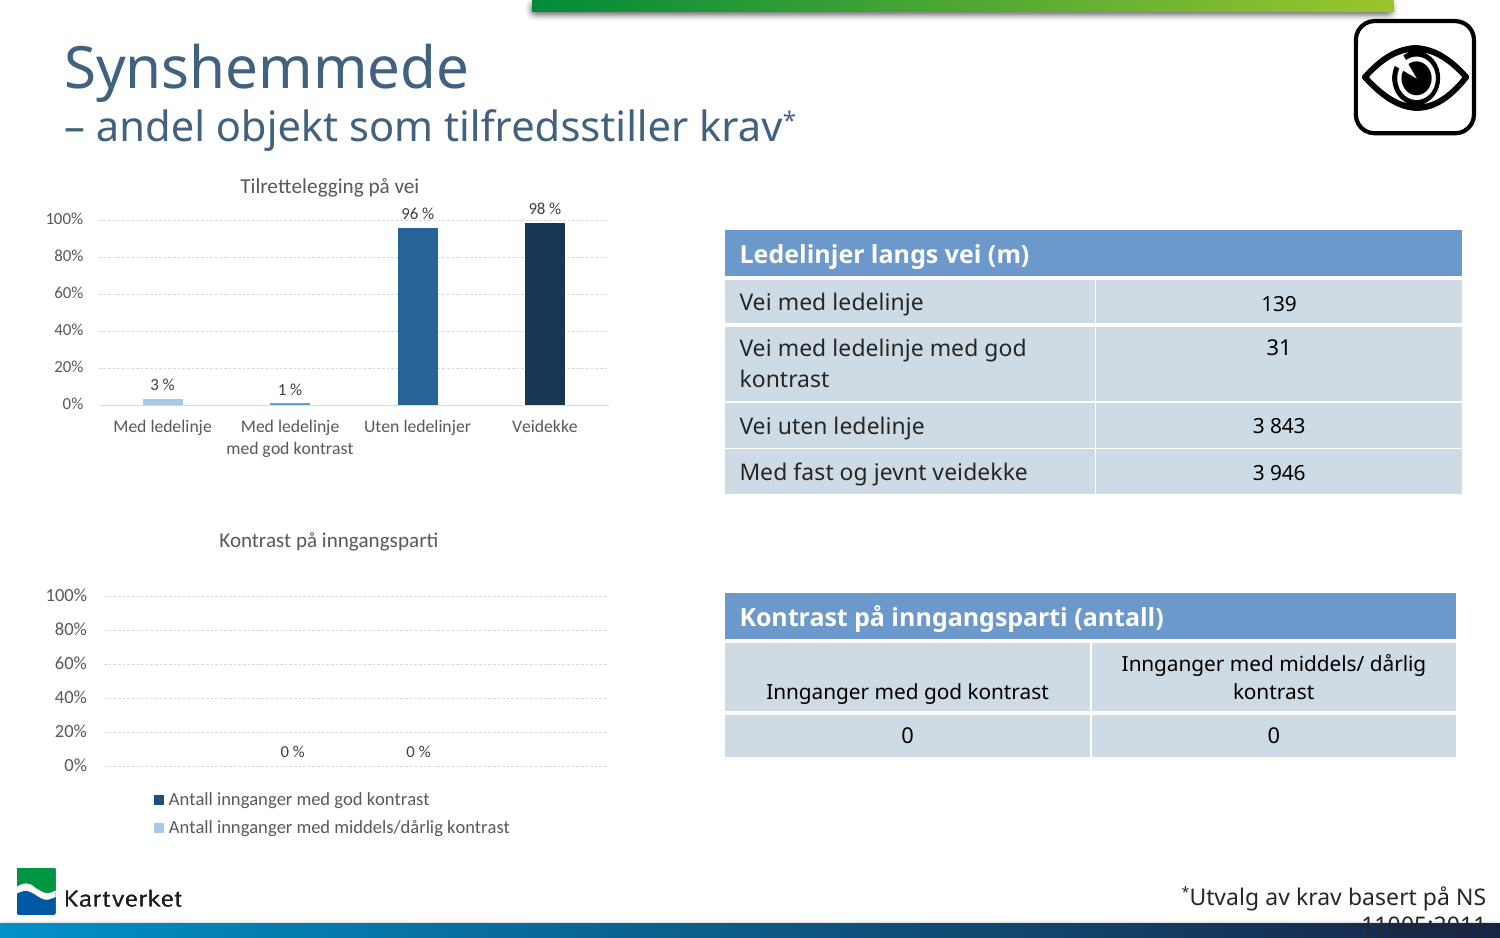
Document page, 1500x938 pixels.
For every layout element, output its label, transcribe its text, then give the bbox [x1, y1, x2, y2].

text_box *Utvalg av krav basert på NS 11005:2011 [1068, 873, 1500, 938]
table_header Ledelinjer langs vei (m) [725, 230, 1462, 276]
picture [41, 520, 617, 846]
picture [41, 166, 619, 492]
text_box Synshemmede – andel objekt som tilfredsstiller krav* [49, 24, 1431, 158]
table_cell Vei med ledelinje med god kontrast [725, 327, 1095, 401]
table_cell Innganger med god kontrast [725, 643, 1090, 711]
table_header Kontrast på inngangsparti (antall) [725, 593, 1456, 639]
table_cell 0 [725, 715, 1090, 757]
table_cell Vei uten ledelinje [725, 403, 1095, 448]
table_cell 139 [1096, 280, 1462, 323]
table_cell 31 [1096, 327, 1462, 401]
table_cell 3 843 [1096, 403, 1462, 448]
table_cell Med fast og jevnt veidekke [725, 449, 1095, 494]
table_cell Innganger med middels/ dårlig kontrast [1092, 643, 1456, 711]
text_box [1355, 20, 1475, 134]
table_cell 0 [1092, 715, 1456, 757]
table_cell 3 946 [1096, 449, 1462, 494]
table_cell Vei med ledelinje [725, 280, 1095, 323]
